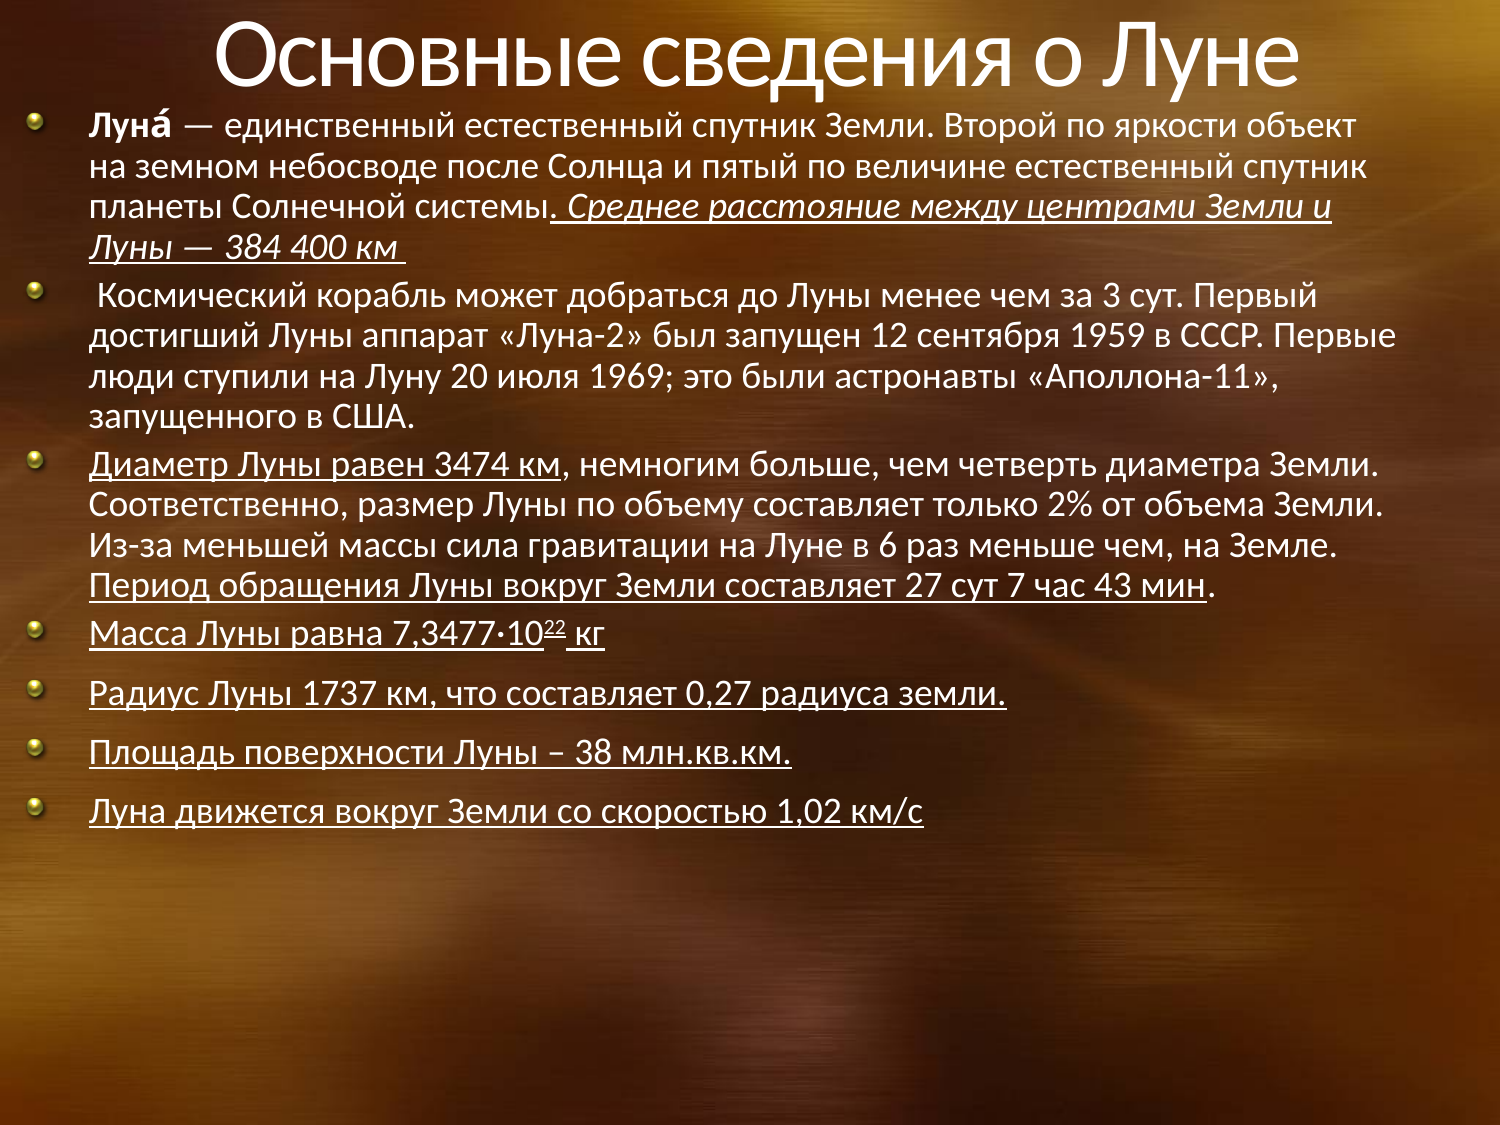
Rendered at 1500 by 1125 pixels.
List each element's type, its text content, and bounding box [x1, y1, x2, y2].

picture [0, 0, 1500, 1125]
title Основные сведения о Луне [70, 0, 1446, 110]
list Луна́ — единственный естественный спутник Земли. Второй по яркости объект на земном небосводе после Солнца и пятый по величине естественный спутник планеты Солнечной системы. Среднее расстояние между центрами Земли и Луны — 384 400 км Космический корабль может добраться до Луны менее чем за 3 сут. Первый достигший Луны аппарат «Луна-2» был запущен 12 сентября 1959 в СССР. Первые люди ступили на Луну 20 июля 1969; это были астронавты «Аполлона-11», запущенного в США. Диаметр Луны равен 3474 км, немногим больше, чем четверть диаметра Земли. Соответственно, размер Луны по объему составляет только 2% от объема Земли. Из-за меньшей массы сила гравитации на Луне в 6 раз меньше чем, на Земле. Период обращения Луны вокруг Земли составляет 27 сут 7 час 43 мин. Масса Луны равна 7,3477·1022 кг Радиус Луны 1737 км, что составляет 0,27 радиуса земли. Площадь поверхности Луны – 38 млн.кв.км. Луна движется вокруг Земли со скоростью 1,02 км/с [23, 105, 1399, 906]
